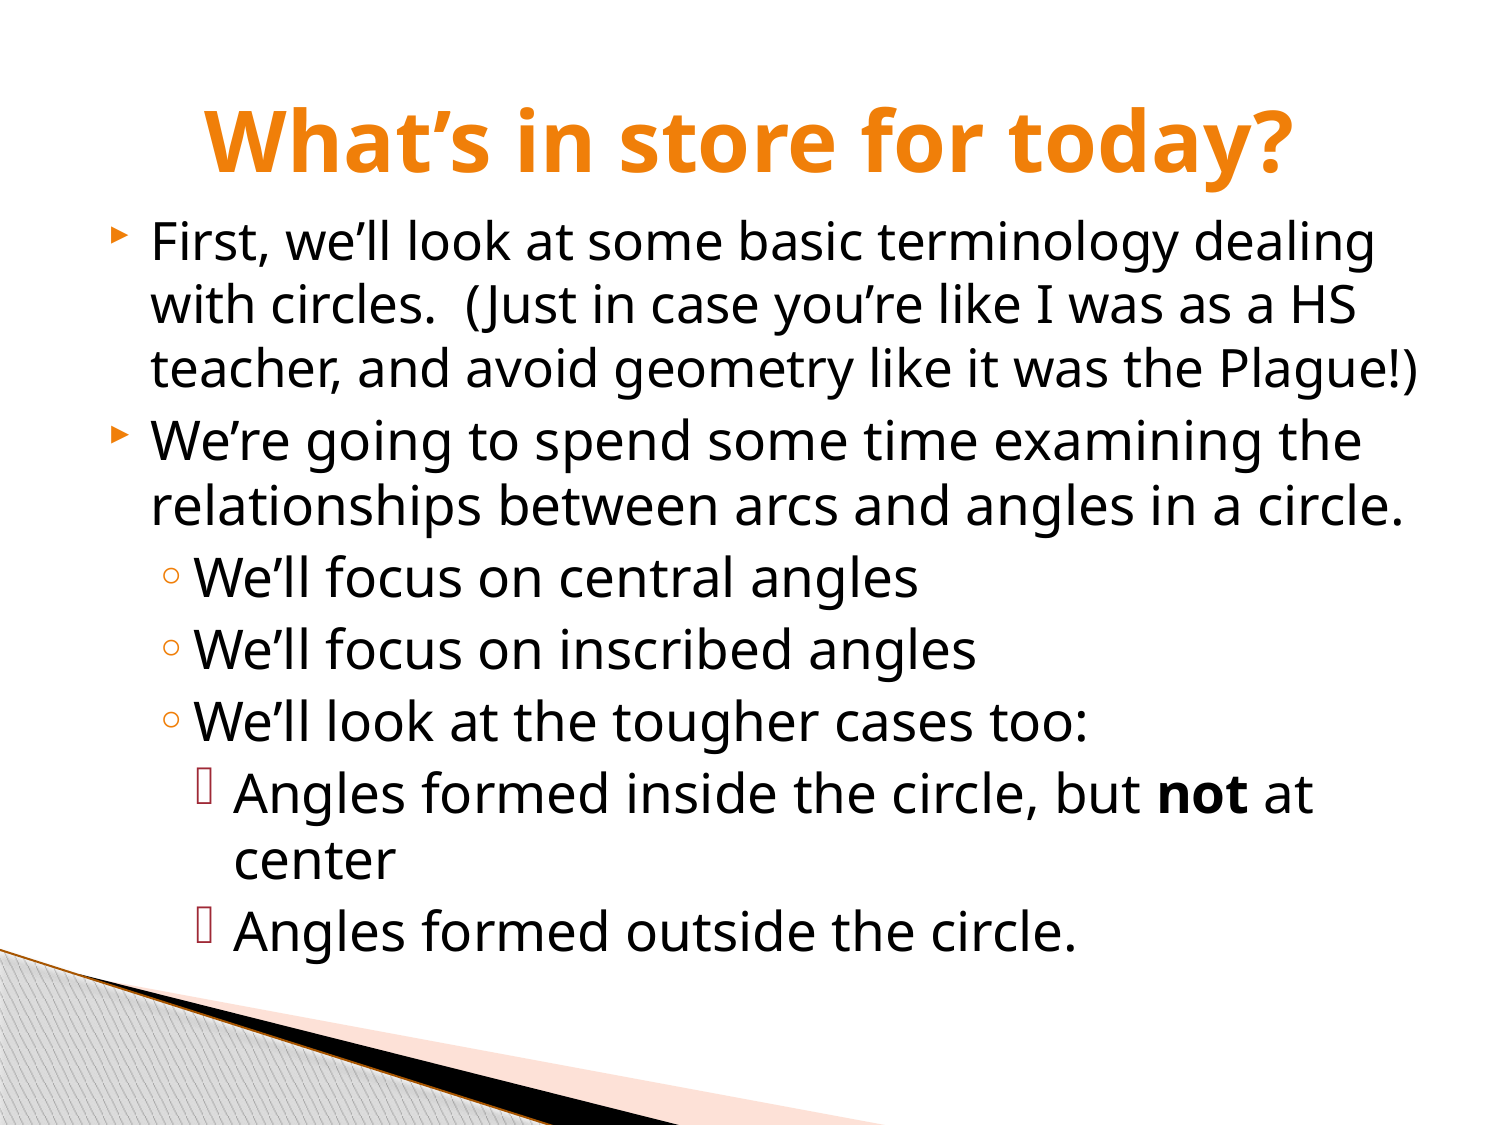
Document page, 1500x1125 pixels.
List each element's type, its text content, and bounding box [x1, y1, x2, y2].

list First, we’ll look at some basic terminology dealing with circles. (Just in case you’re like I was as a HS teacher, and avoid geometry like it was the Plague!) We’re going to spend some time examining the relationships between arcs and angles in a circle. We’ll focus on central angles We’ll focus on inscribed angles We’ll look at the tougher cases too: Angles formed inside the circle, but not at center Angles formed outside the circle. [75, 200, 1450, 1050]
title What’s in store for today? [75, 45, 1425, 233]
